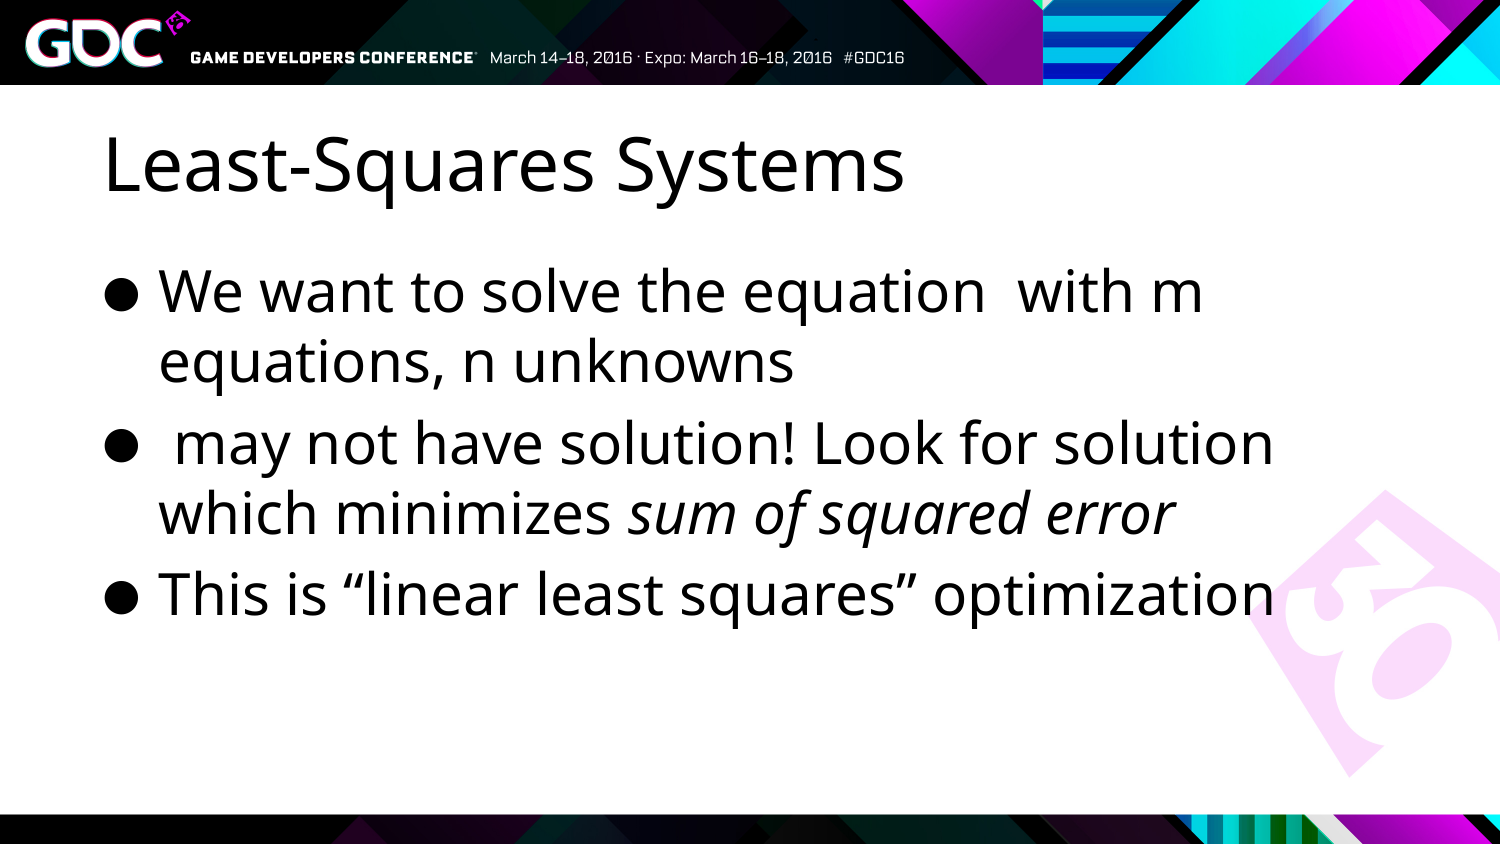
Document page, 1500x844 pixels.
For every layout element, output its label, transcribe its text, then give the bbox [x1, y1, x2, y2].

title Least-Squares Systems [87, 109, 1413, 238]
picture [0, 0, 1500, 844]
